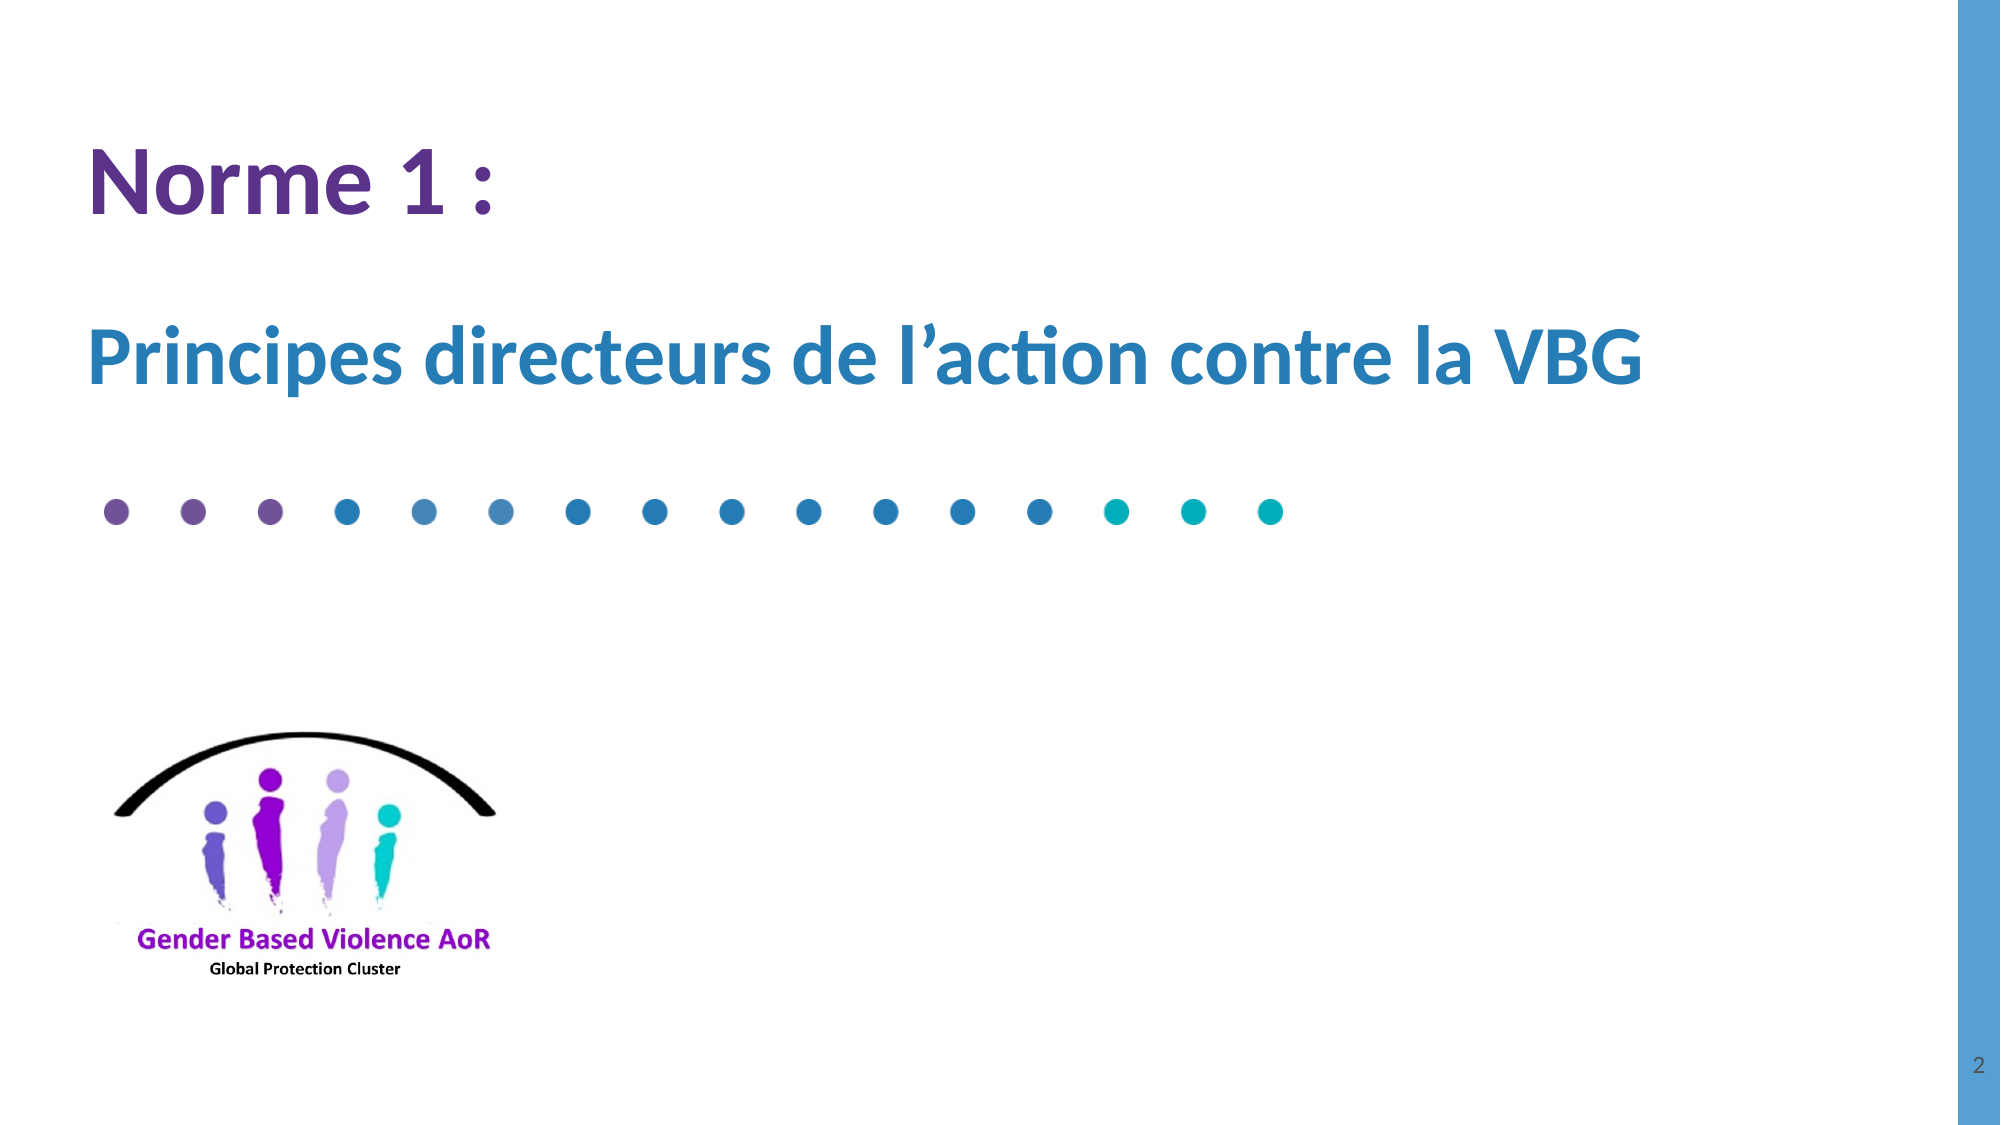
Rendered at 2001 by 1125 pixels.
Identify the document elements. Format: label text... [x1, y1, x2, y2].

picture [104, 727, 500, 983]
subtitle Principes directeurs de l’action contre la VBG [72, 304, 1716, 475]
picture [104, 499, 1283, 525]
title Norme 1 : [72, 96, 1198, 244]
